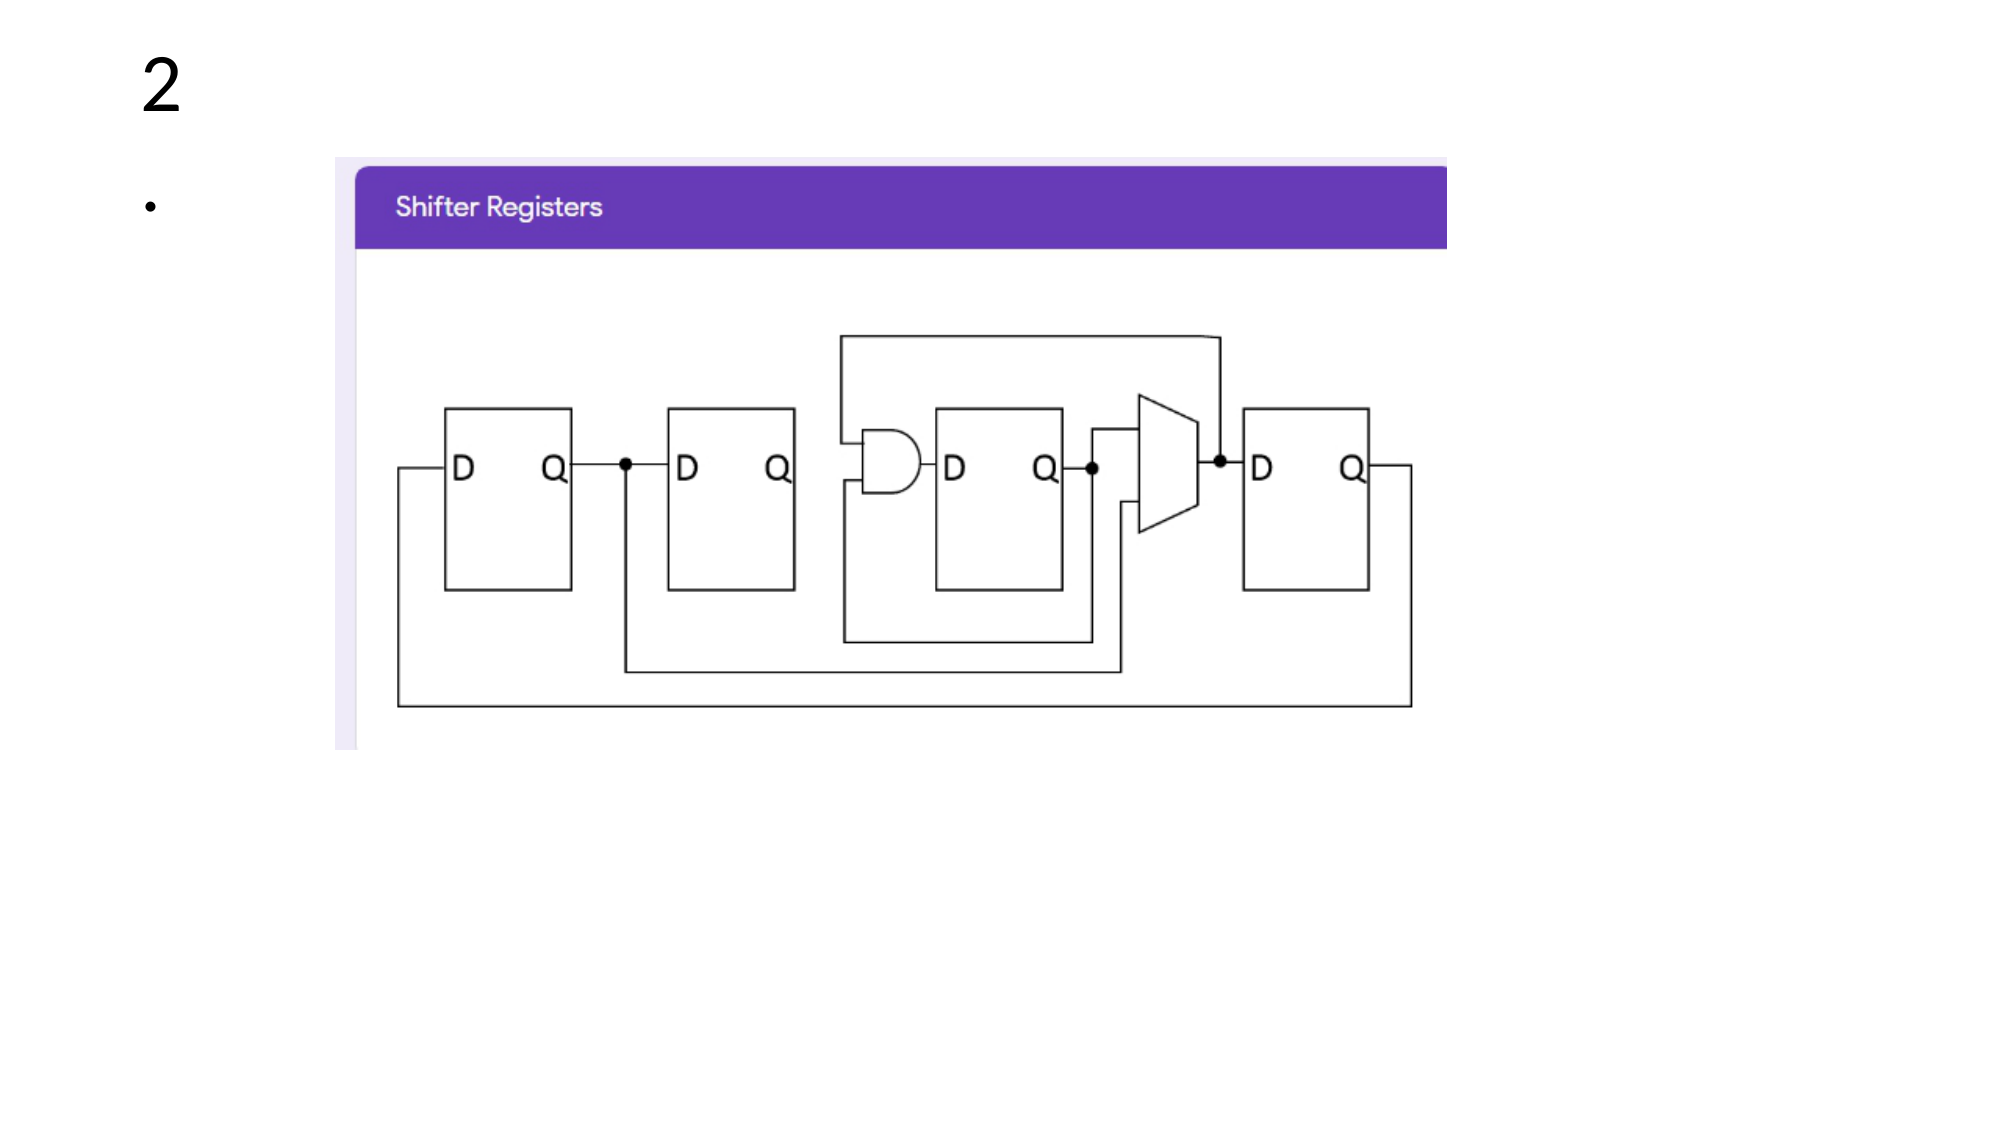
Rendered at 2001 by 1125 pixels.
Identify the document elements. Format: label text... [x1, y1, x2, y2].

picture [335, 157, 1447, 750]
text_box 2. [125, 20, 209, 235]
